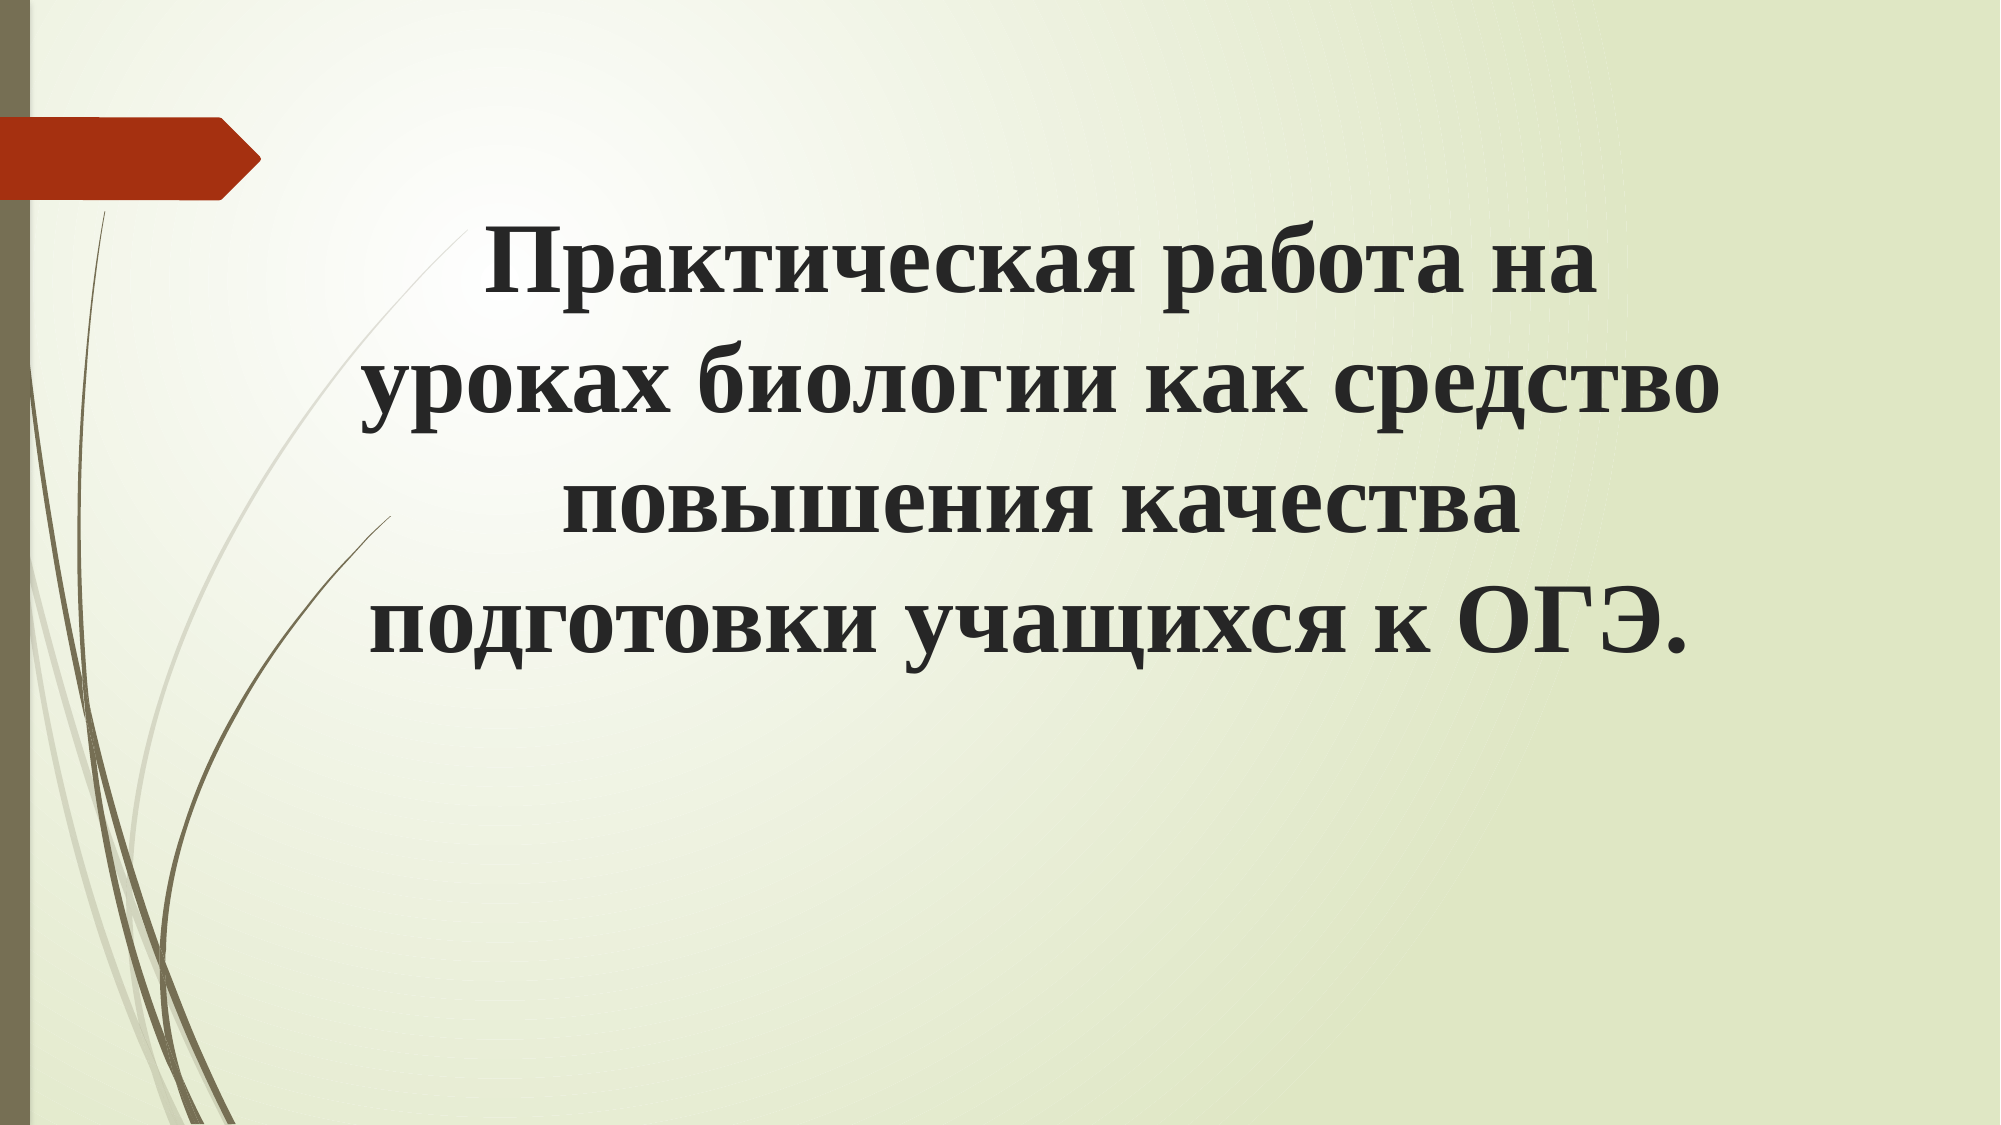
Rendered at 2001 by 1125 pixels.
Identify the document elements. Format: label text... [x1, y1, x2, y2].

title Практическая работа на уроках биологии как средство повышения качества подготовки учащихся к ОГЭ. [310, 184, 1773, 761]
